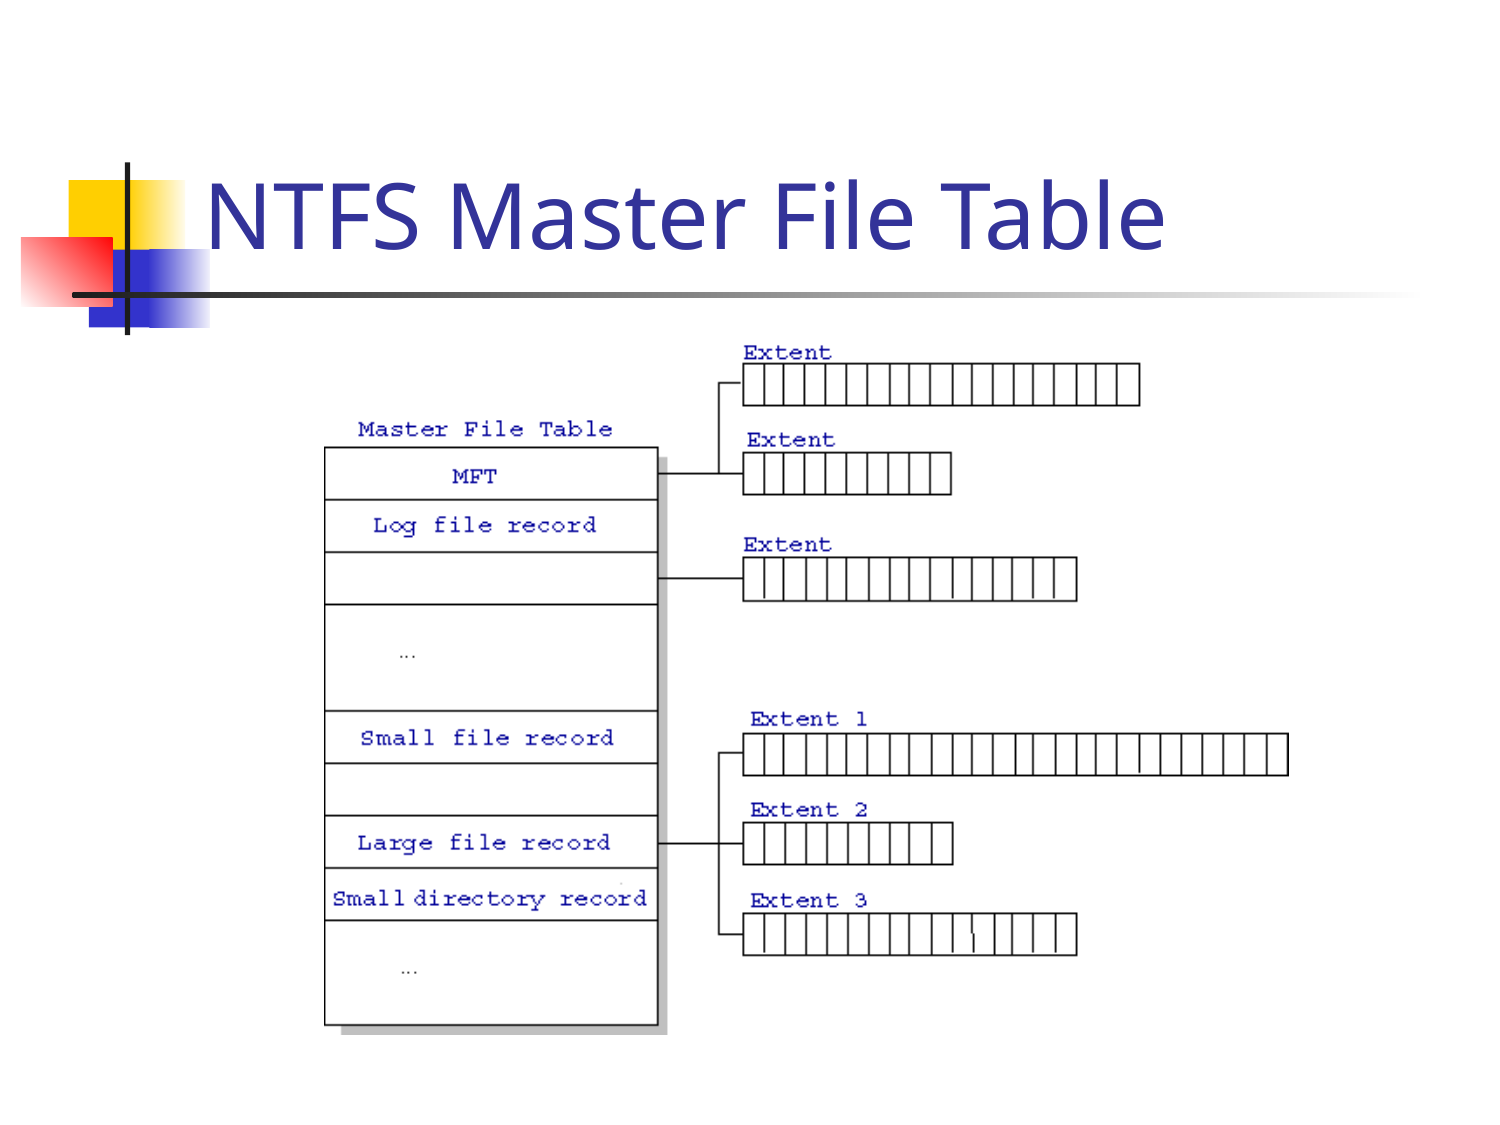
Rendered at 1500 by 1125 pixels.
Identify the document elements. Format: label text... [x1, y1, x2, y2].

picture [324, 337, 1290, 1036]
title NTFS Master File Table [188, 34, 1468, 276]
